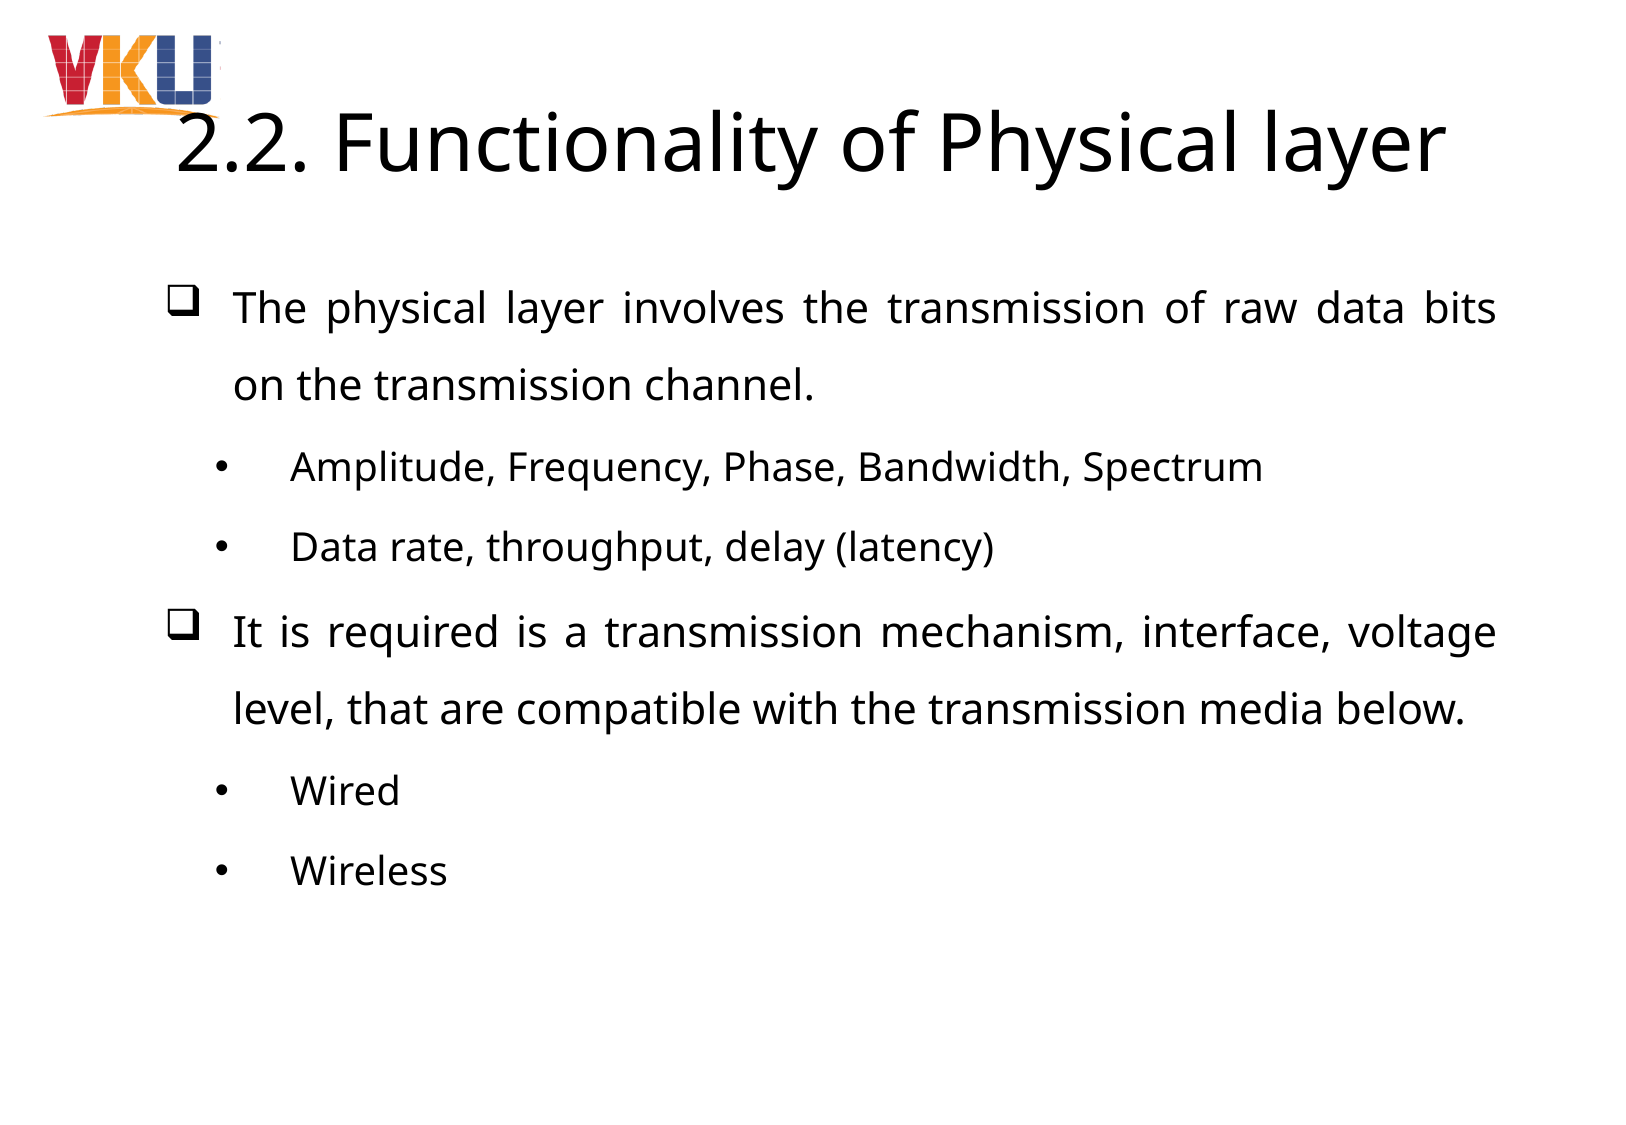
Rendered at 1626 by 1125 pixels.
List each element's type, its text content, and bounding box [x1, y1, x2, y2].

list The physical layer involves the transmission of raw data bits on the transmission channel. Amplitude, Frequency, Phase, Bandwidth, Spectrum Data rate, throughput, delay (latency) It is required is a transmission mechanism, interface, voltage level, that are compatible with the transmission media below. Wired Wireless [111, 246, 1514, 961]
title 2.2. Functionality of Physical layer [81, 45, 1544, 233]
picture [32, 21, 228, 129]
